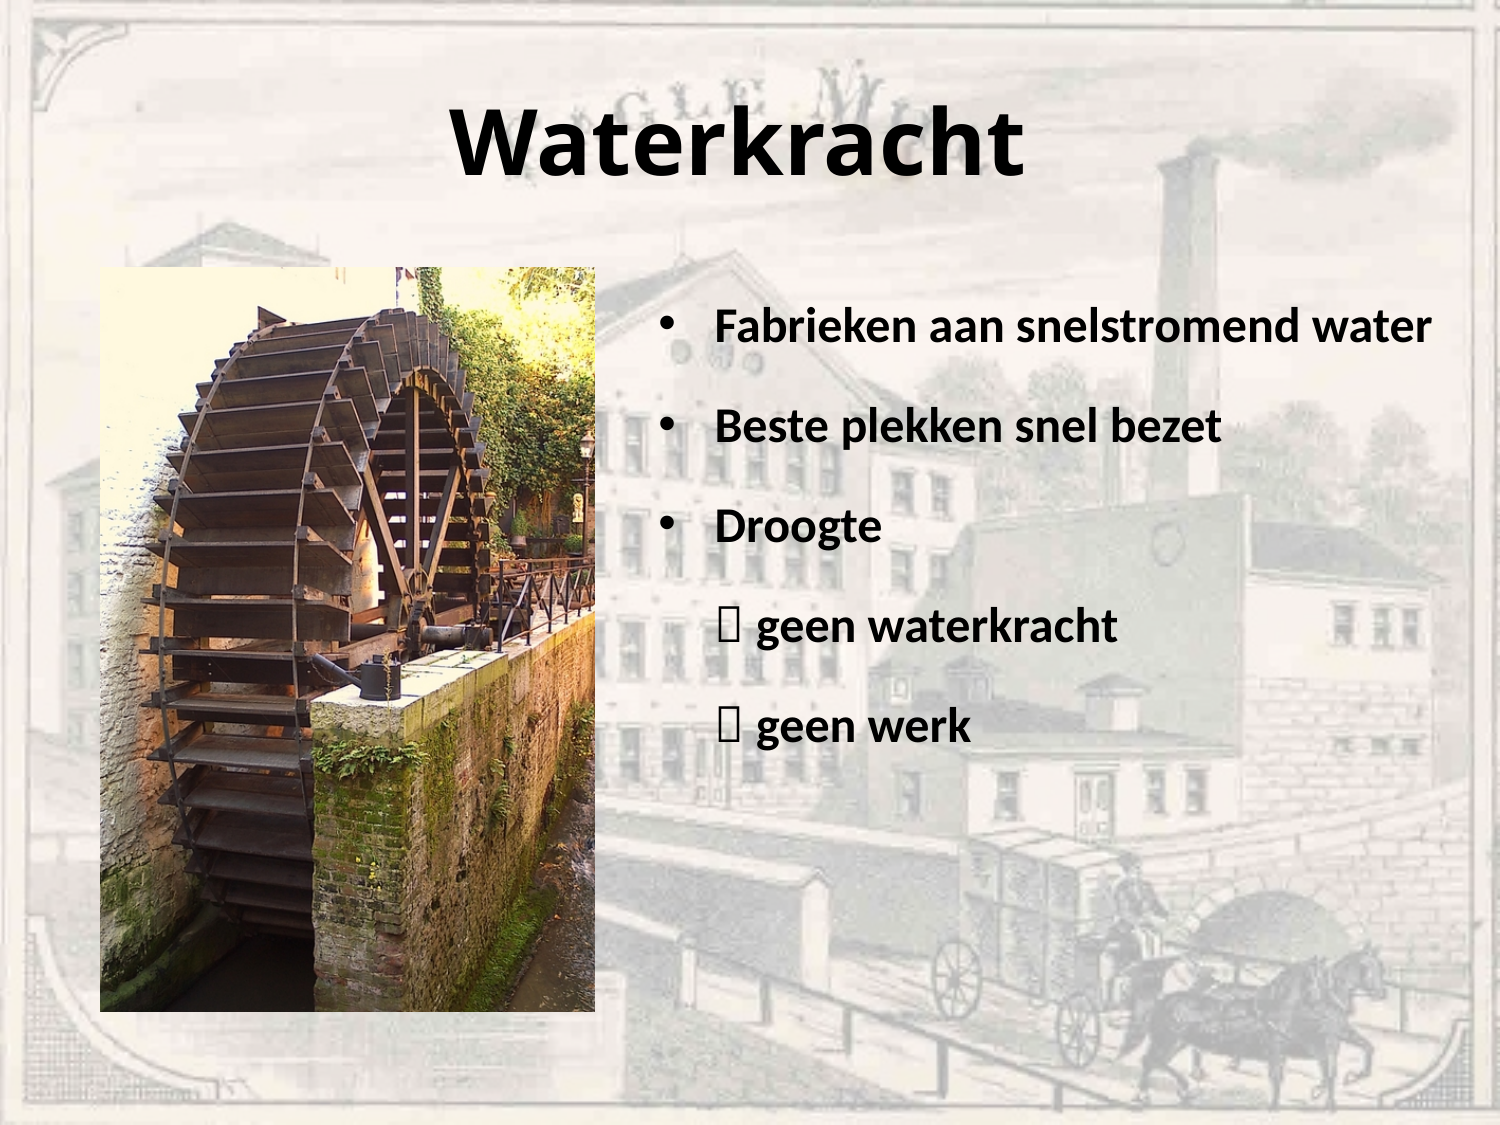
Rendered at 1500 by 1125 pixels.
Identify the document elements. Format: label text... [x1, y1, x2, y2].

title Waterkracht [75, 45, 1425, 233]
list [100, 266, 596, 1012]
text_box Fabrieken aan snelstromend water Beste plekken snel bezet Droogte  geen waterkracht  geen werk [643, 255, 1483, 760]
